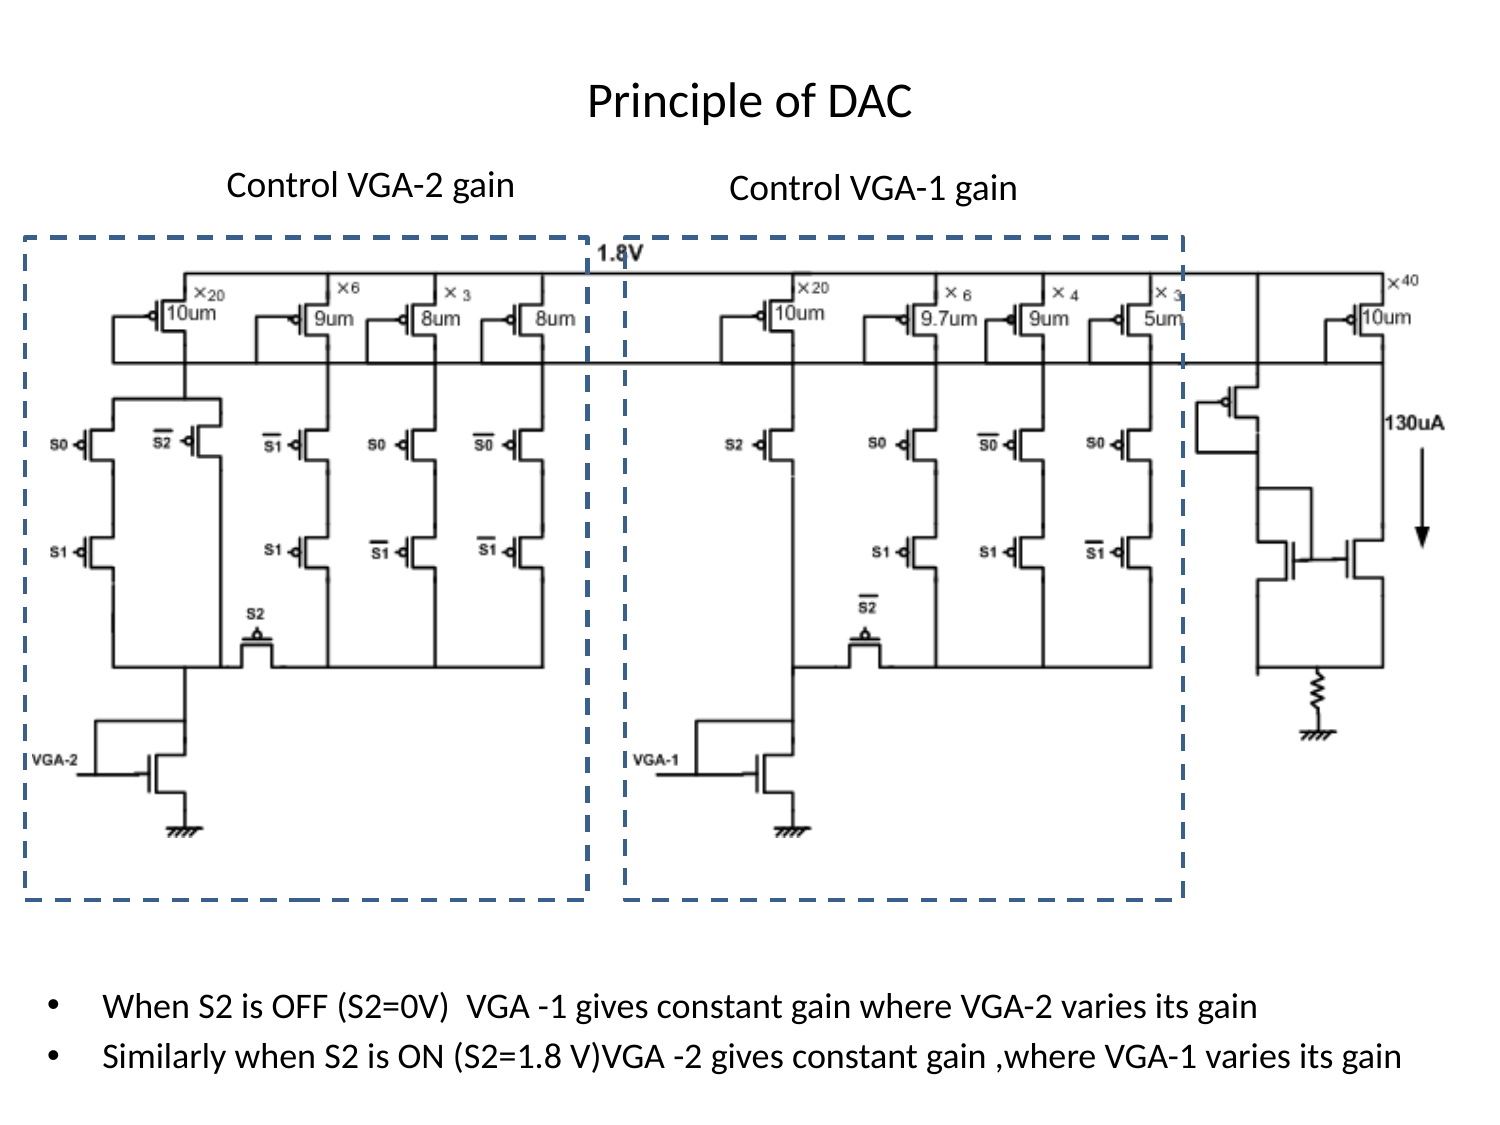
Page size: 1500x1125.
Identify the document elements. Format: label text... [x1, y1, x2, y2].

picture [31, 237, 1447, 838]
text_box [23, 235, 590, 902]
title Principle of DAC [75, 45, 1425, 150]
text_box Control VGA-2 gain [211, 153, 531, 213]
text_box Control VGA-1 gain [714, 155, 1034, 216]
text_box [623, 847, 1185, 902]
list When S2 is OFF (S2=0V) VGA -1 gives constant gain where VGA-2 varies its gain Similarly when S2 is ON (S2=1.8 V)VGA -2 gives constant gain ,where VGA-1 varies its gain [32, 975, 1475, 1113]
